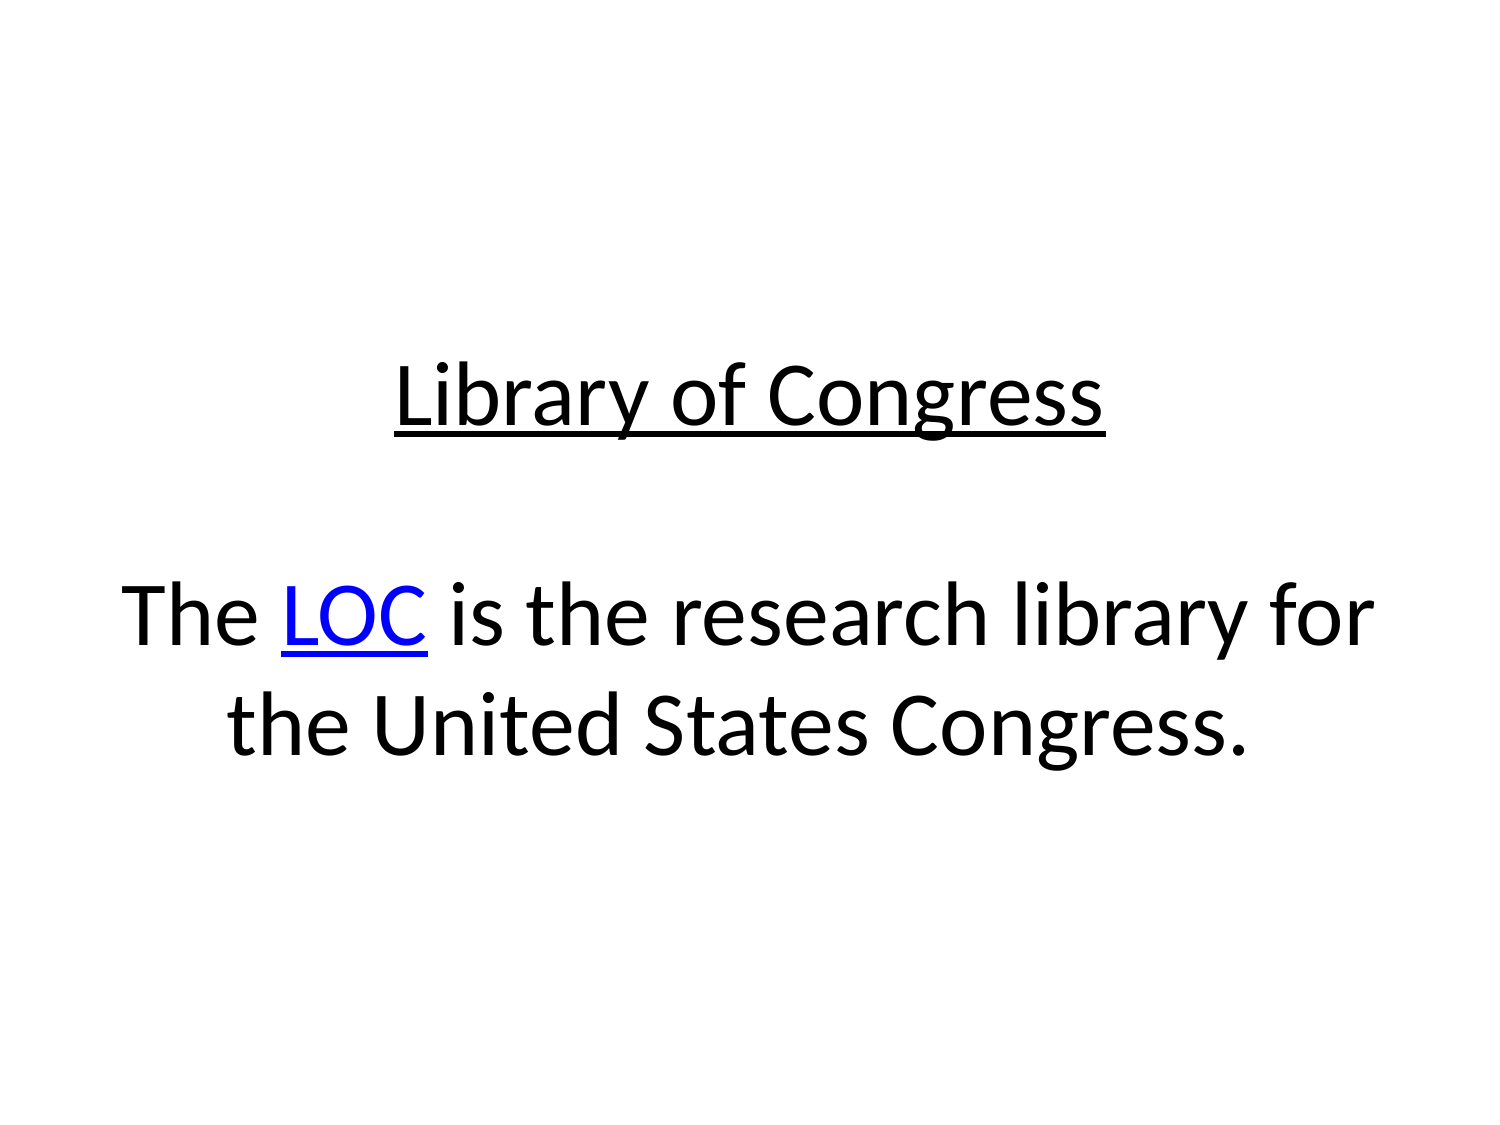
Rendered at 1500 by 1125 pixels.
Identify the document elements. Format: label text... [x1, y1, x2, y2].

title Library of Congress The LOC is the research library for the United States Congress. [74, 44, 1426, 1063]
